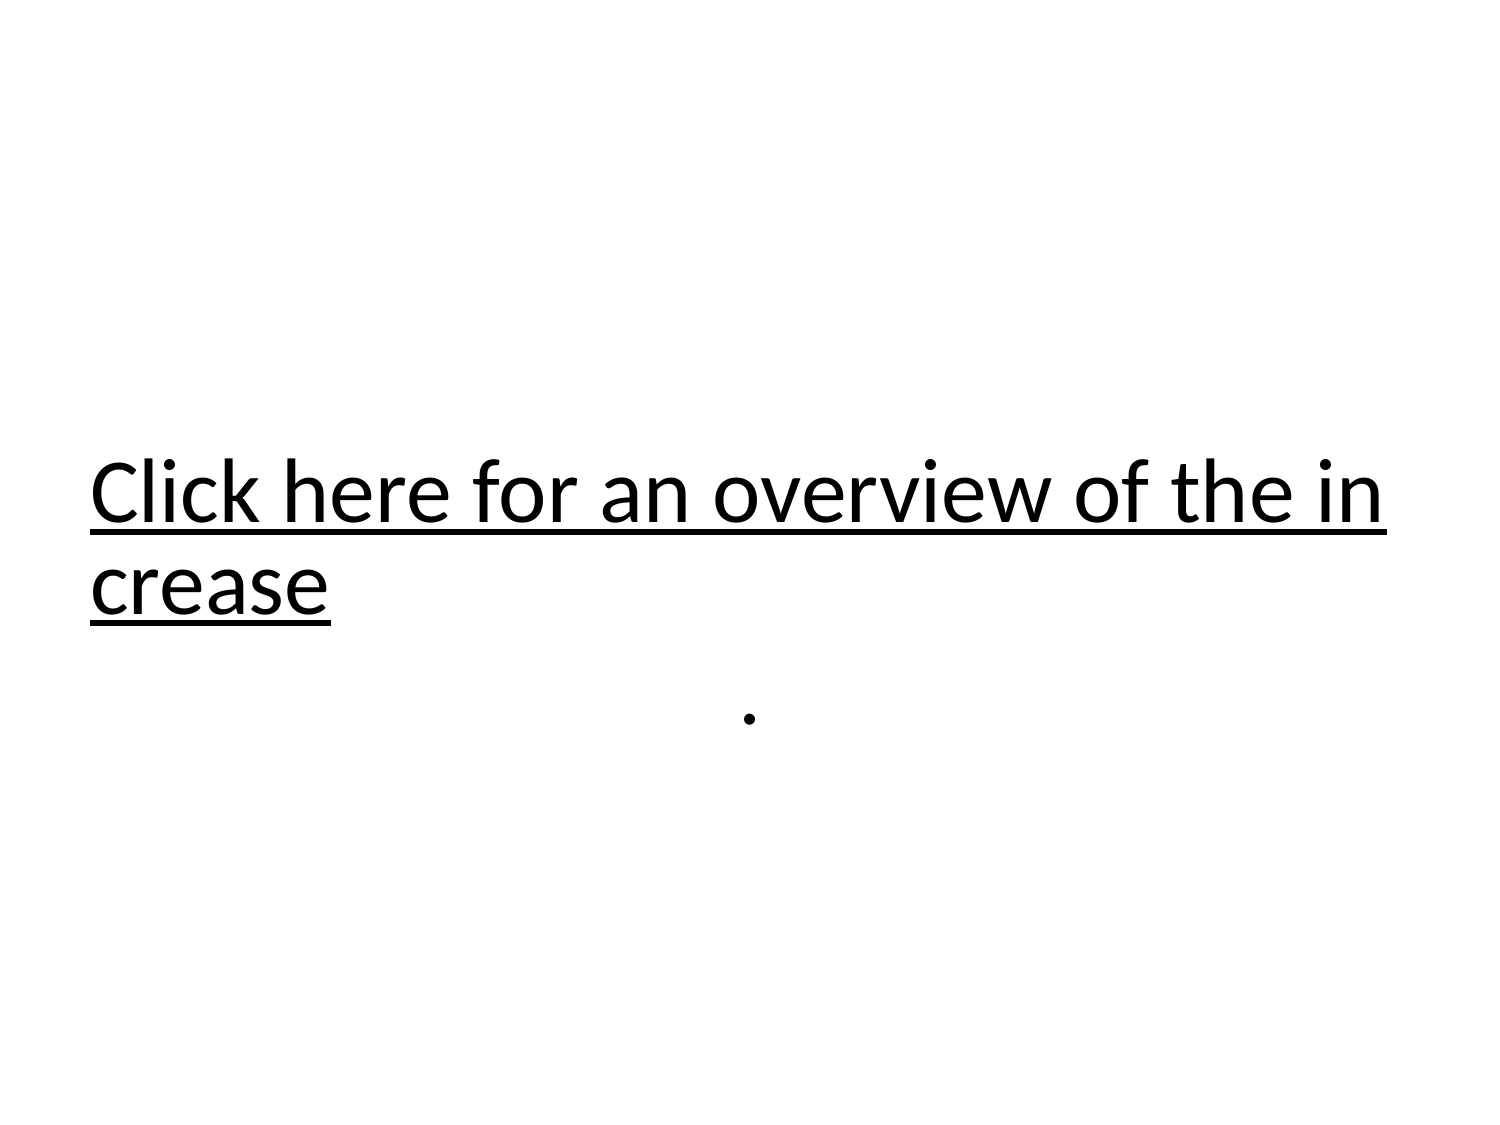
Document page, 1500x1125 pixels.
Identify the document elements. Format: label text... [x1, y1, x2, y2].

title Click here for an overview of the increase. [74, 44, 1426, 1038]
